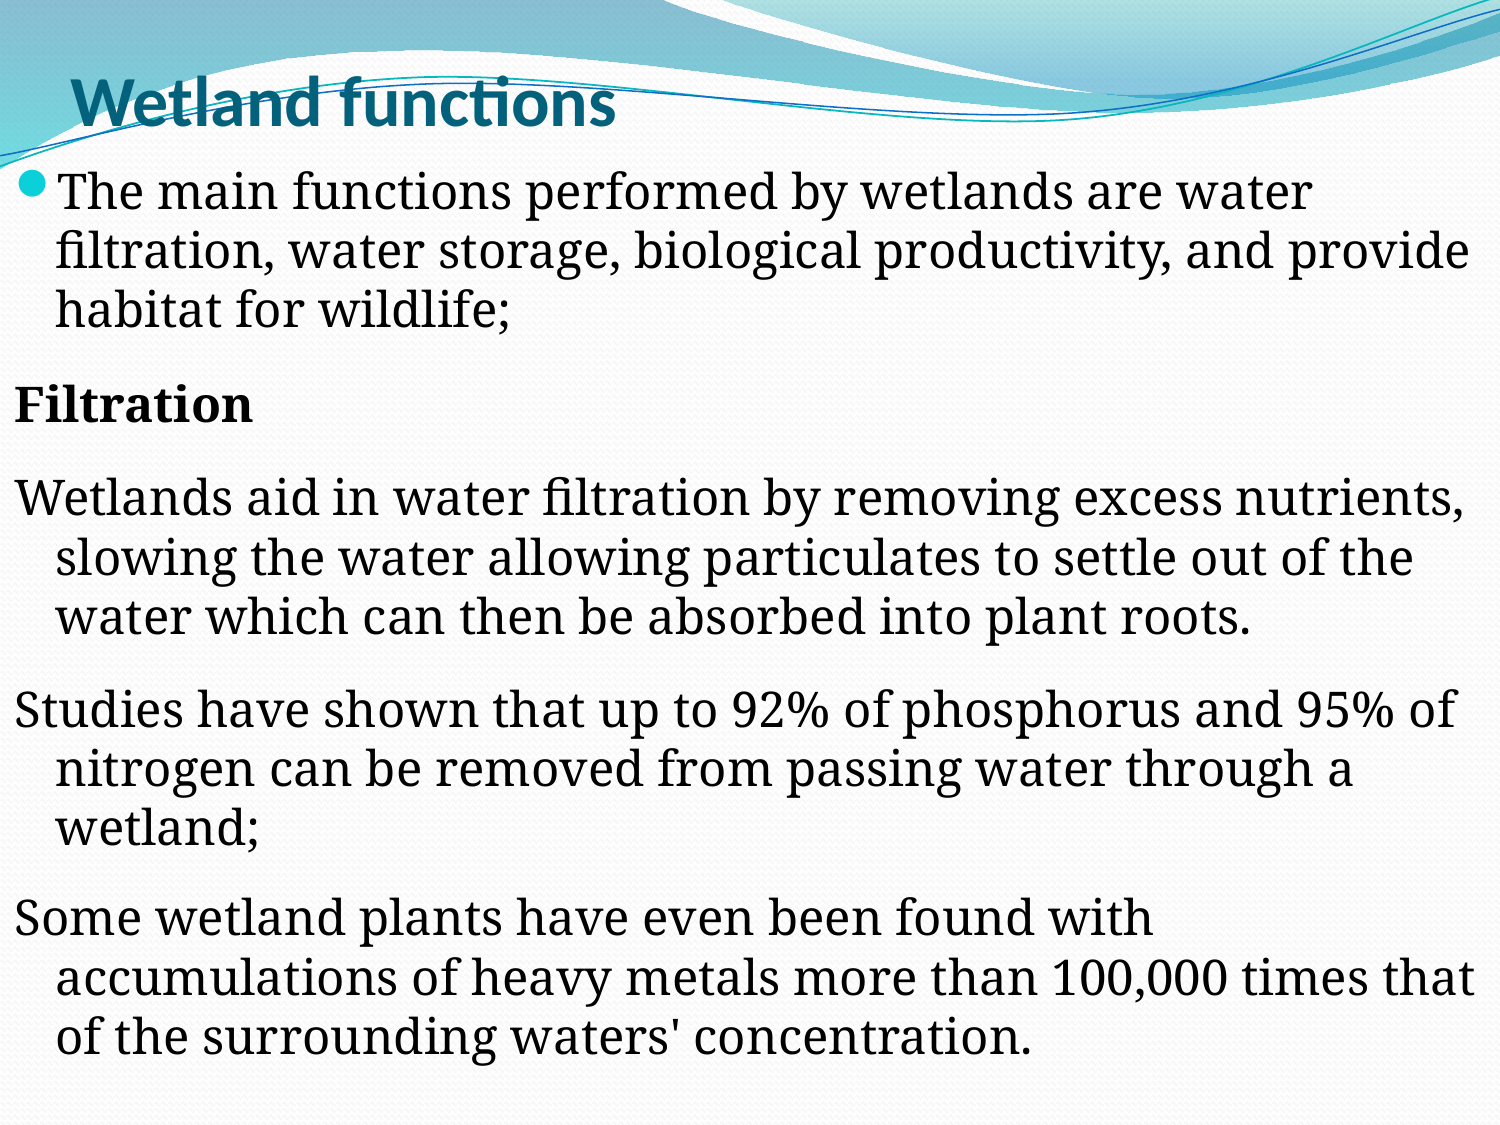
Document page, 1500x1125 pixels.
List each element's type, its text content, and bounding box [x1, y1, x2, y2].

title Wetland functions [70, 46, 1421, 141]
list The main functions performed by wetlands are water filtration, water storage, biological productivity, and provide habitat for wildlife; Filtration Wetlands aid in water filtration by removing excess nutrients, slowing the water allowing particulates to settle out of the water which can then be absorbed into plant roots. Studies have shown that up to 92% of phosphorus and 95% of nitrogen can be removed from passing water through a wetland; Some wetland plants have even been found with accumulations of heavy metals more than 100,000 times that of the surrounding waters' concentration. [0, 152, 1500, 1125]
